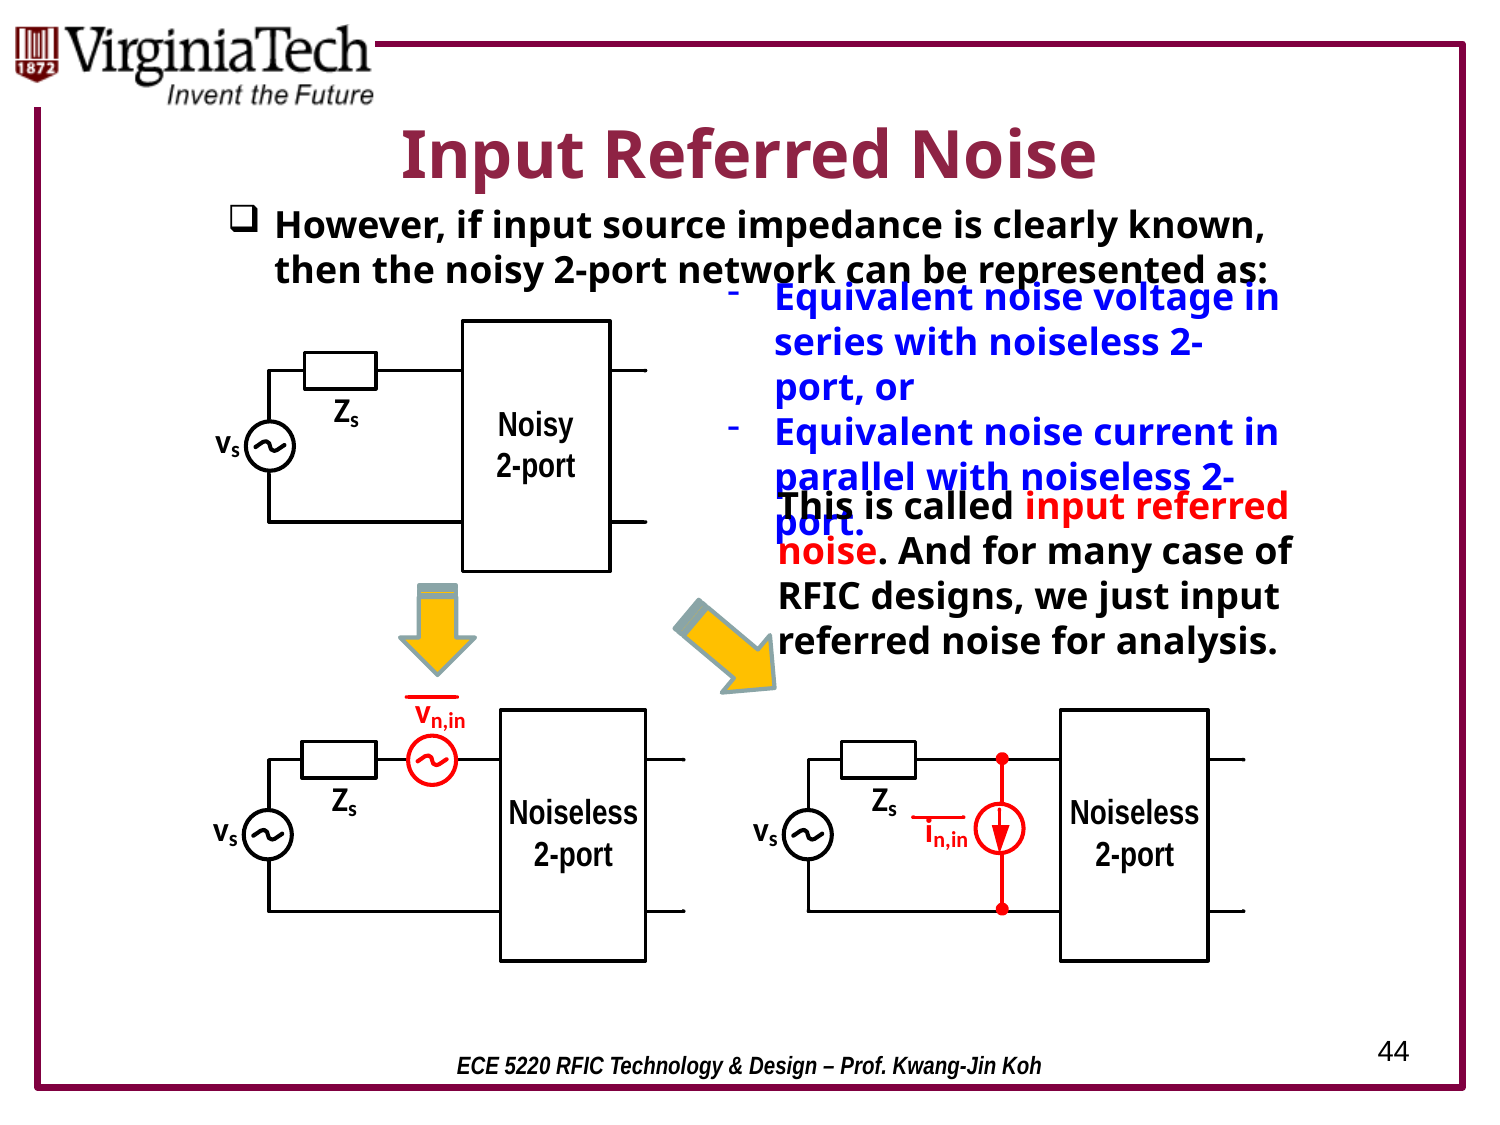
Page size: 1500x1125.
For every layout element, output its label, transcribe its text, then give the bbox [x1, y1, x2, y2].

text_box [187, 299, 1320, 969]
text_box Equivalent noise voltage in series with noiseless 2-port, or Equivalent noise current in parallel with noiseless 2-port. [712, 265, 1300, 298]
title Input Referred Noise [75, 104, 1425, 213]
text_box However, if input source impedance is clearly known, then the noisy 2-port network can be represented as: [212, 193, 1363, 299]
slide_number 44 [1074, 1024, 1425, 1103]
picture [15, 24, 375, 107]
